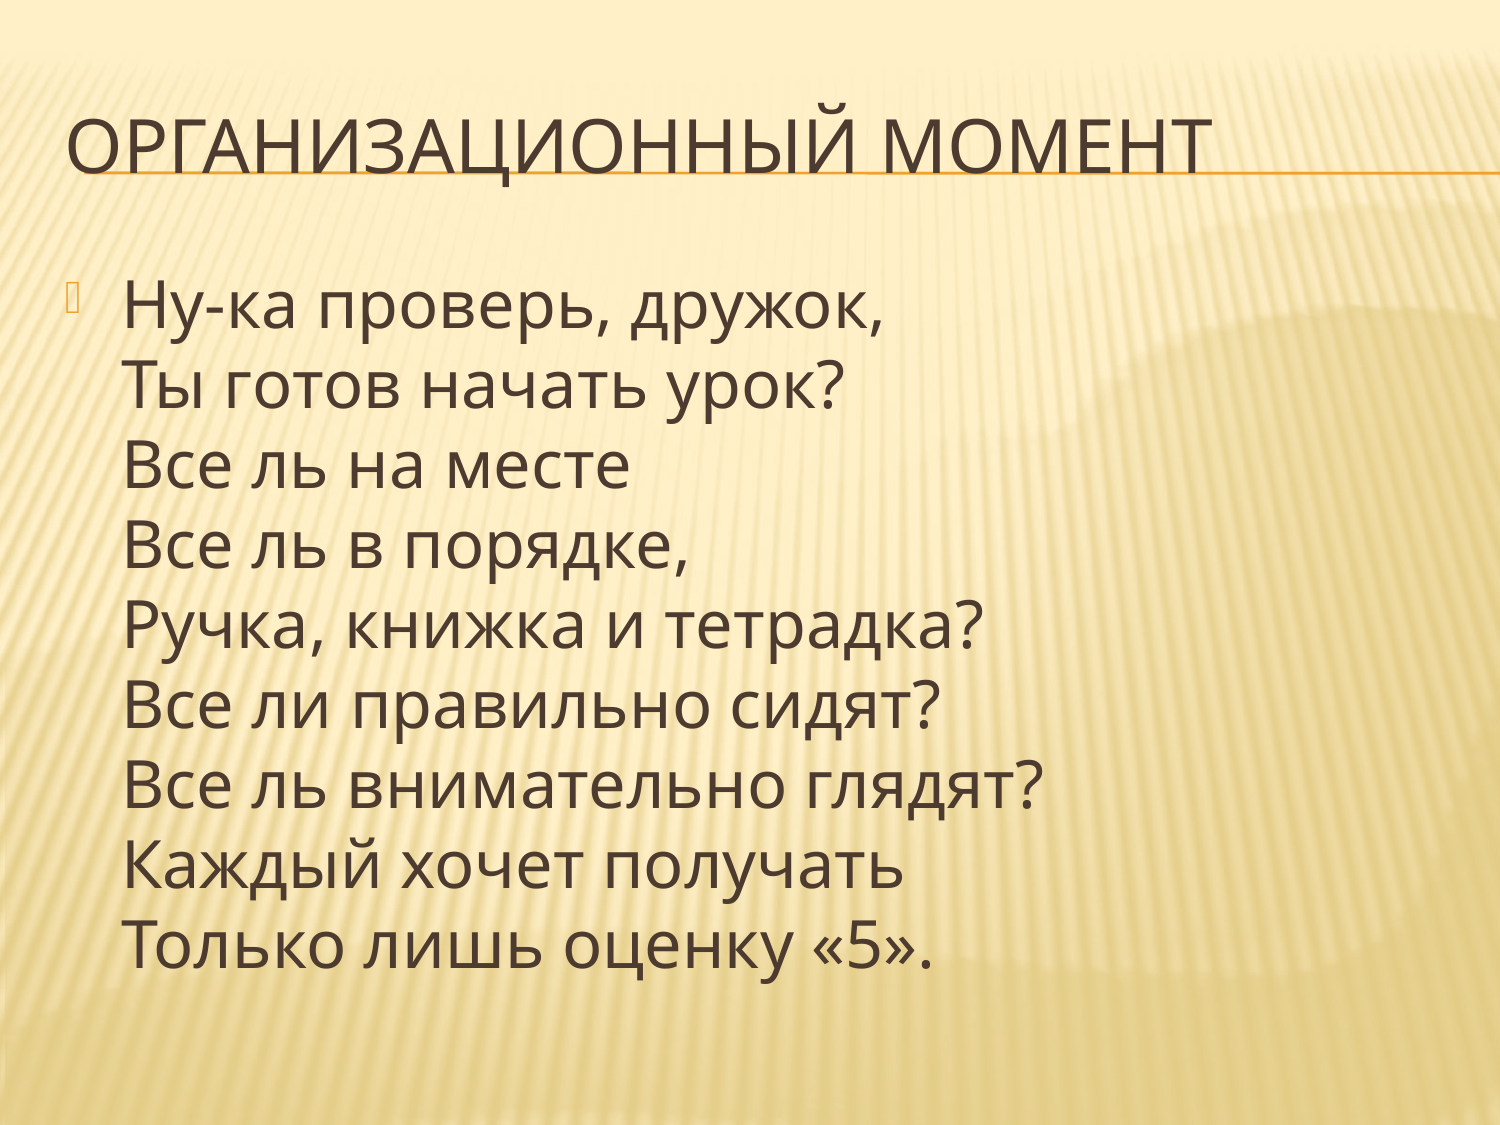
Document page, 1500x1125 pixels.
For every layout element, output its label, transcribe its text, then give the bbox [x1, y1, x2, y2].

list Ну-ка проверь, дружок, Ты готов начать урок? Все ль на месте Все ль в порядке, Ручка, книжка и тетрадка? Все ли правильно сидят? Все ль внимательно глядят? Каждый хочет получать Только лишь оценку «5». [50, 254, 1475, 998]
title Организационный момент [50, 75, 1475, 213]
